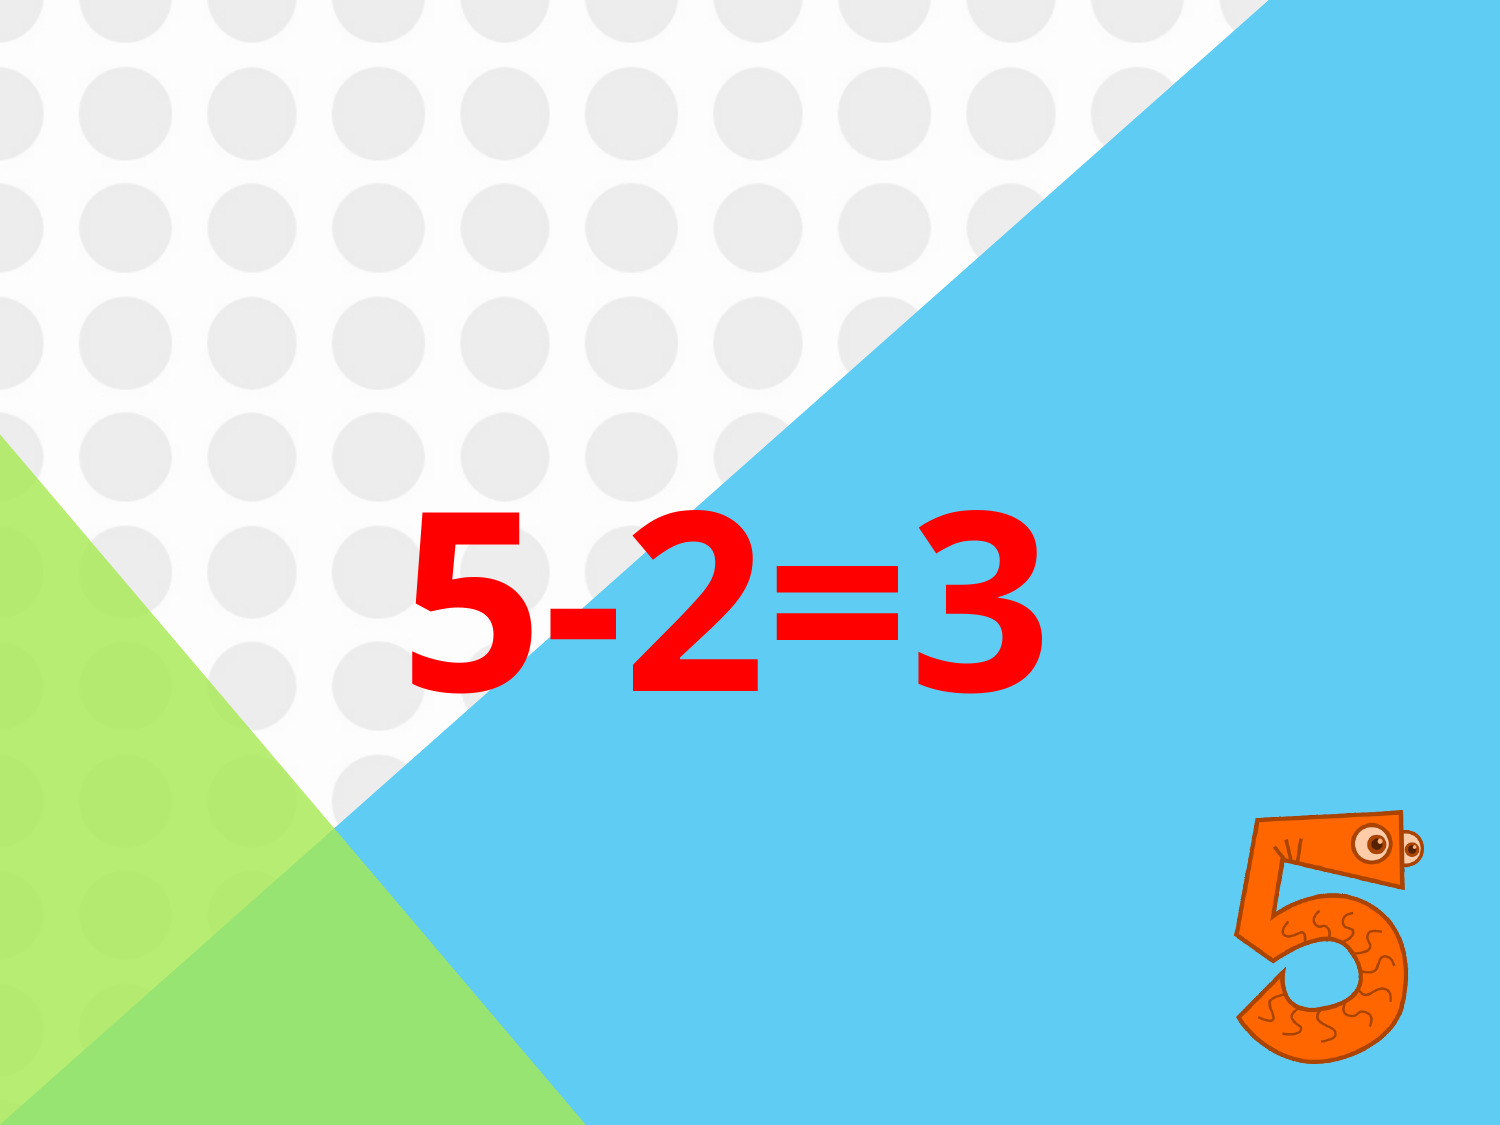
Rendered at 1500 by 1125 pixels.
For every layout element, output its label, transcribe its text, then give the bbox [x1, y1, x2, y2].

text_box 5-2=3 [385, 433, 1068, 749]
picture [1233, 810, 1424, 1065]
